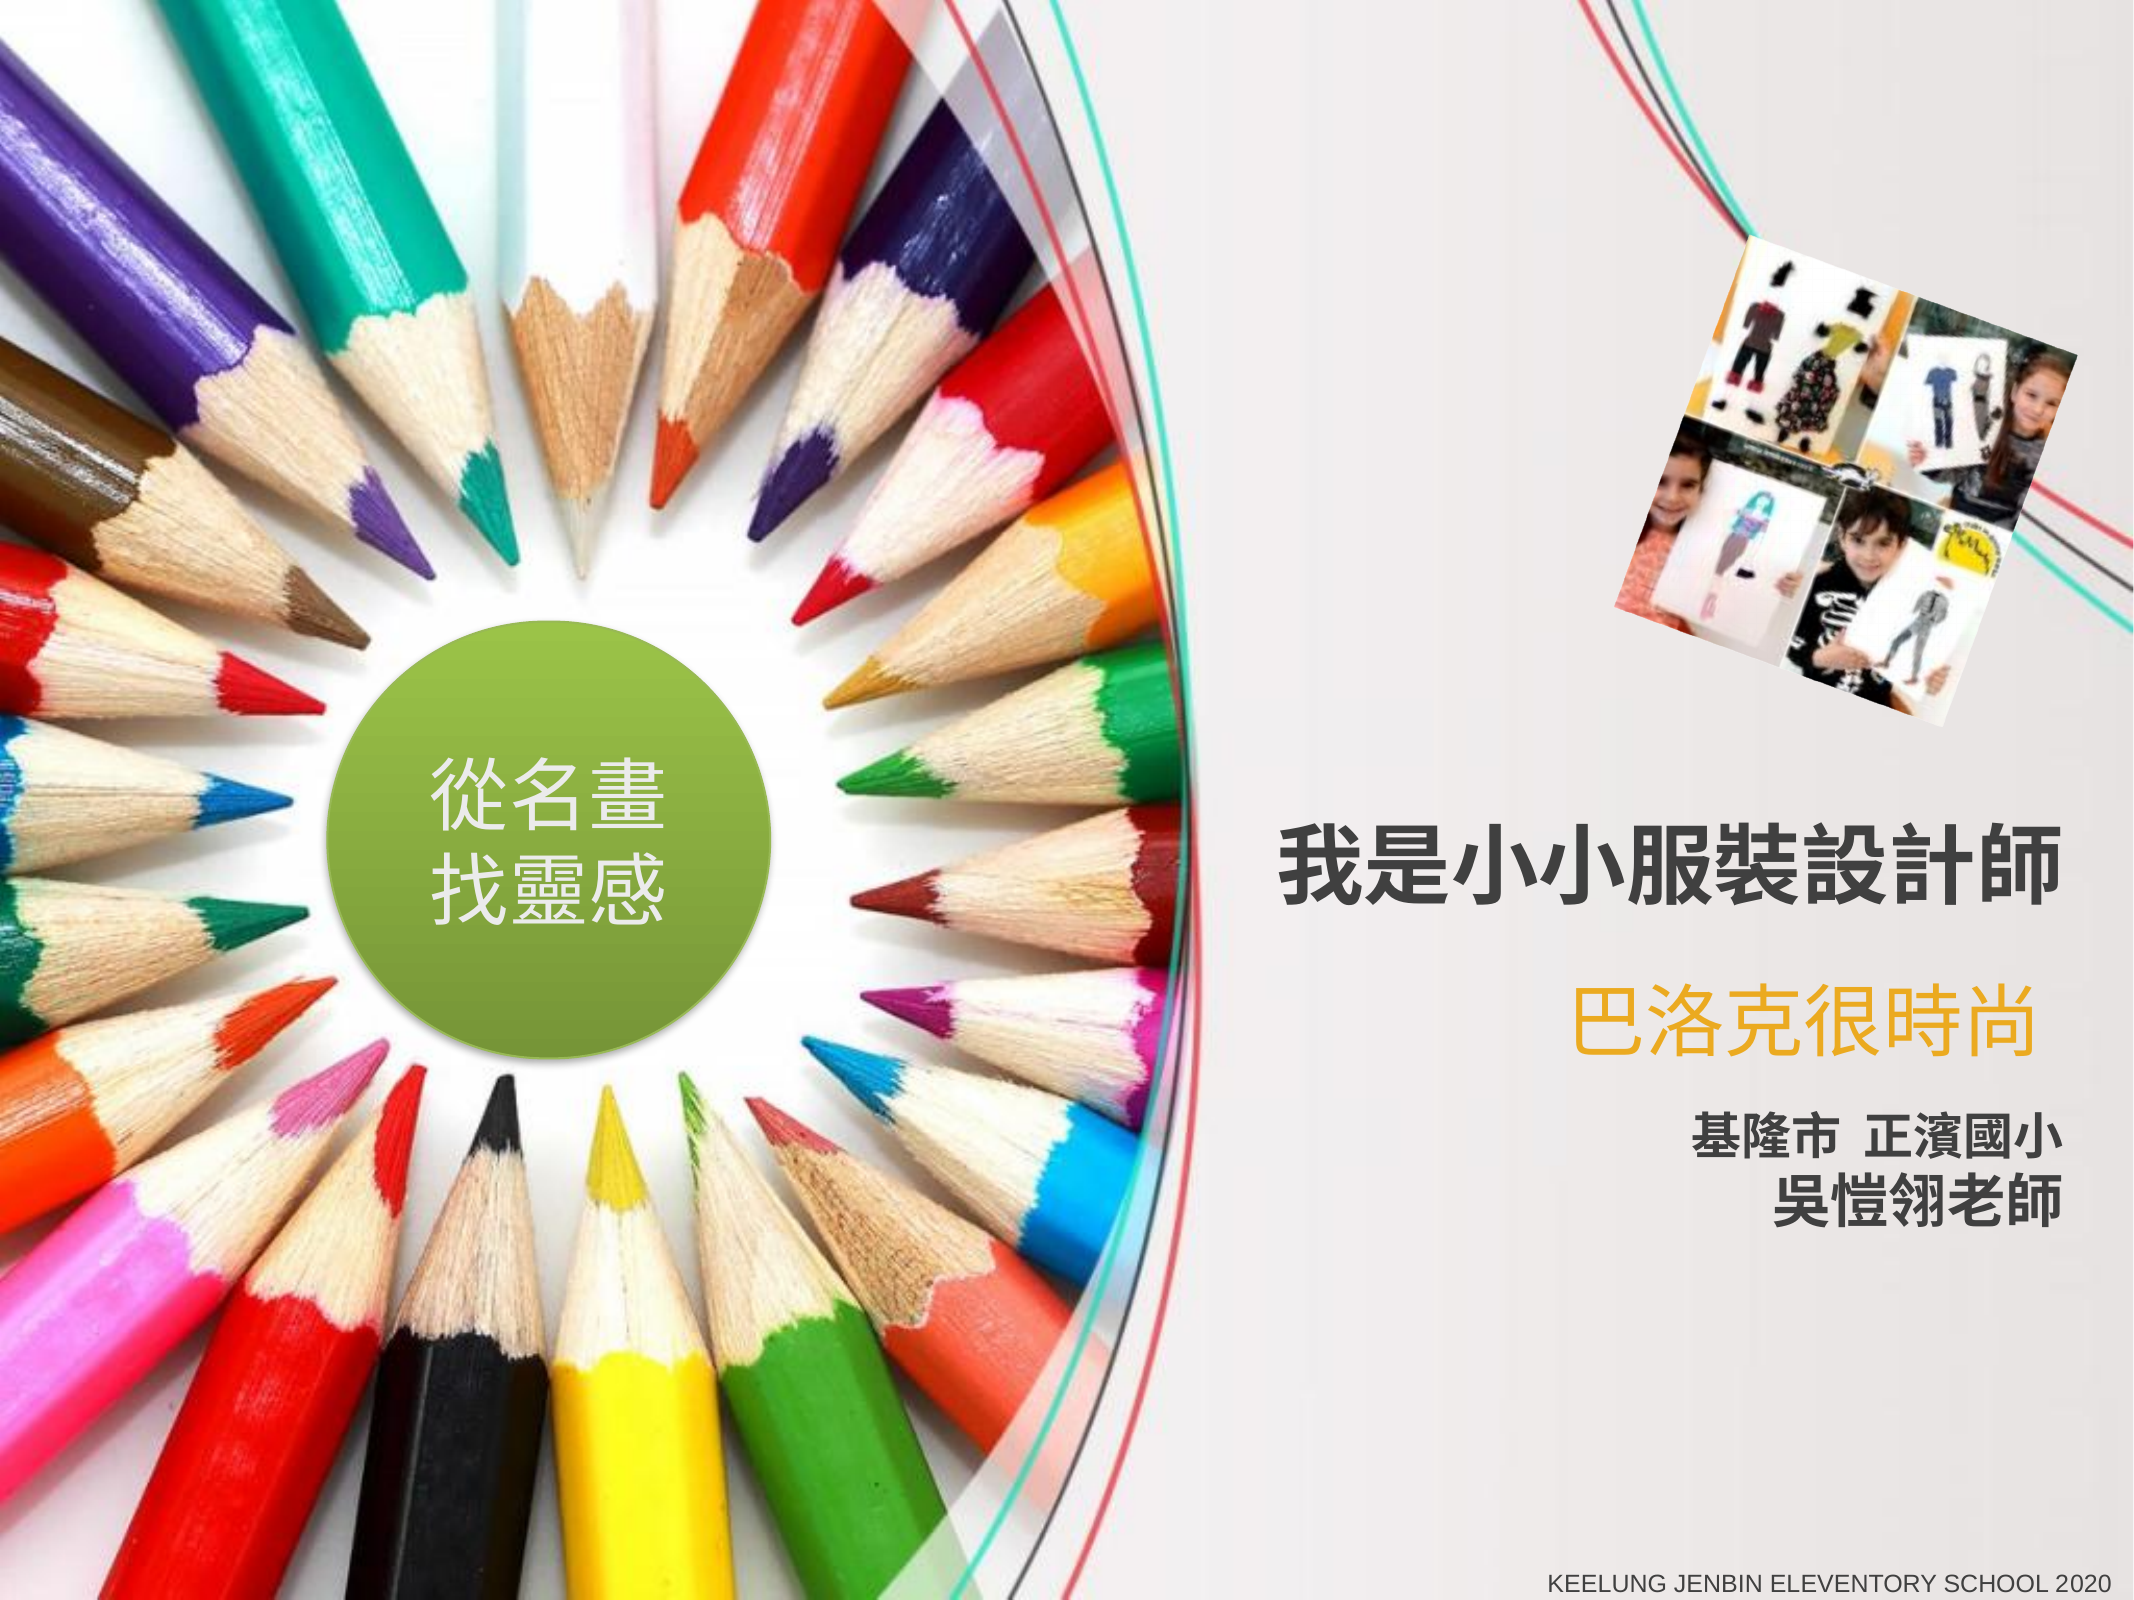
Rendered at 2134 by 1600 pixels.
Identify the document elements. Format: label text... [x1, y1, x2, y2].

text_box 巴洛克很時尚 [1557, 963, 2050, 1075]
picture [0, 0, 2134, 1600]
text_box 我是小小服裝設計師 [1229, 799, 2075, 926]
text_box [327, 621, 771, 1059]
text_box 基隆市 正濱國小 吳愷翎老師 [1152, 1093, 2075, 1246]
text_box KEELUNG JENBIN ELEVENTORY SCHOOL 2020 [575, 1556, 2123, 1600]
